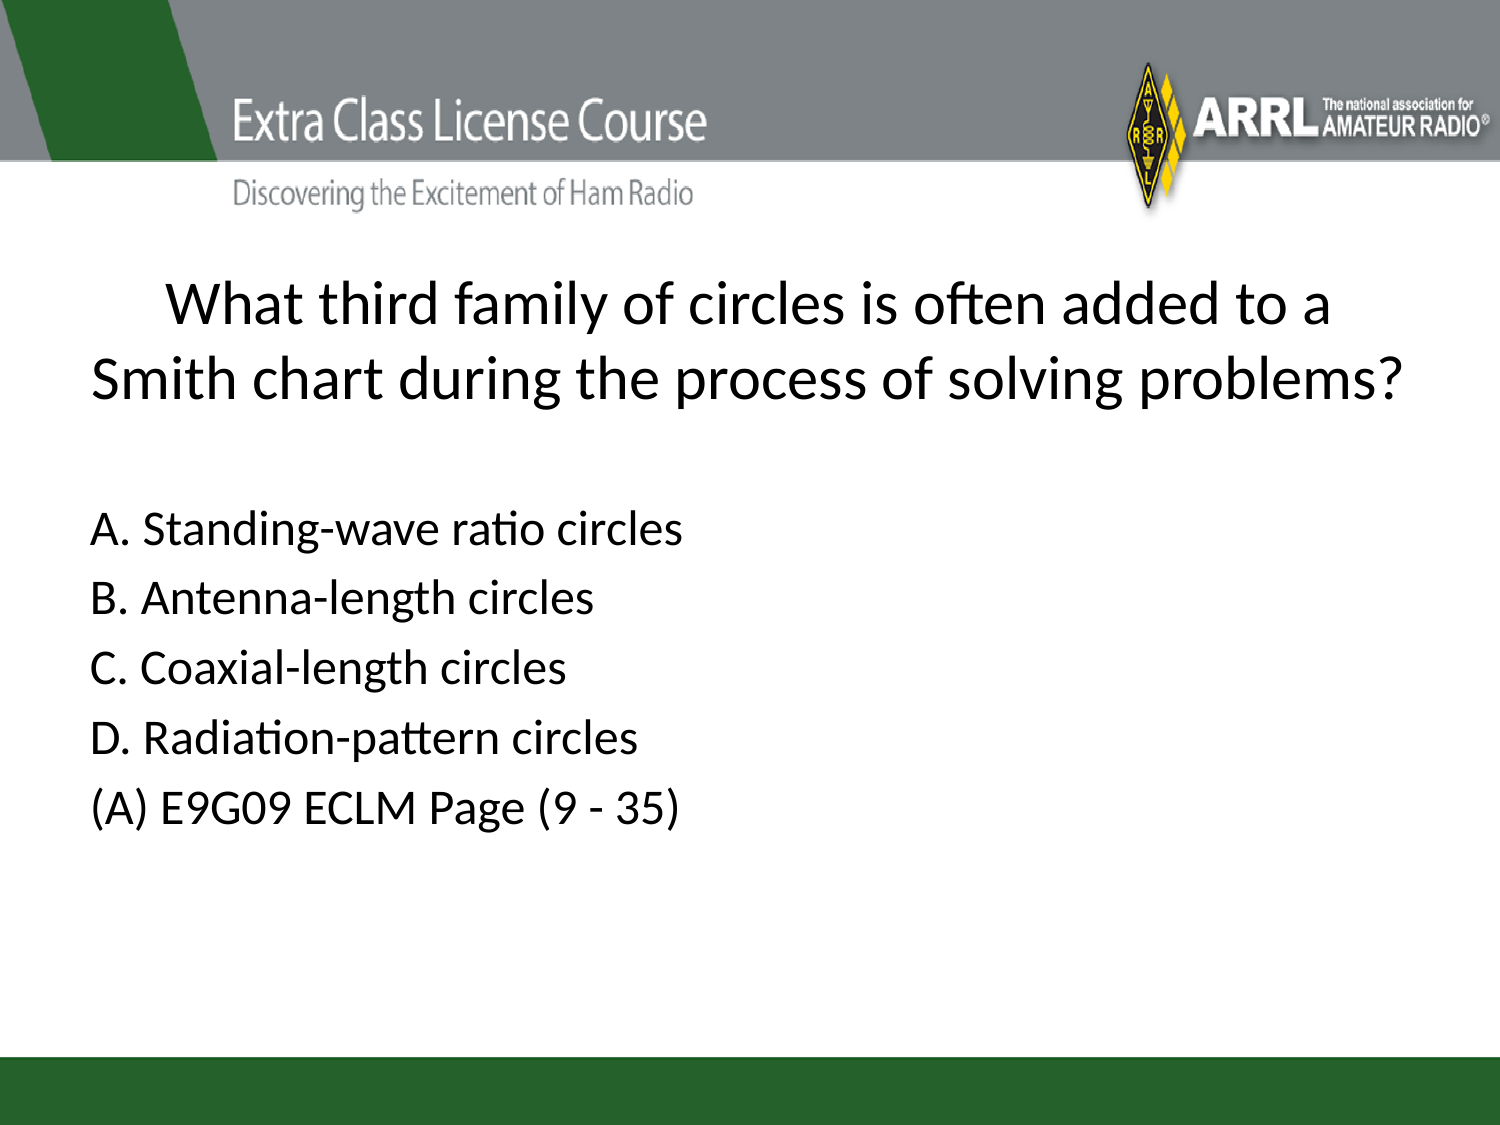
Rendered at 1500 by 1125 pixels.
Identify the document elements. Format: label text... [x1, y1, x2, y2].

picture [0, 0, 1500, 1125]
list A. Standing-wave ratio circles B. Antenna-length circles C. Coaxial-length circles D. Radiation-pattern circles (A) E9G09 ECLM Page (9 - 35) [75, 487, 1425, 1005]
title What third family of circles is often added to a Smith chart during the process of solving problems? [75, 254, 1425, 435]
